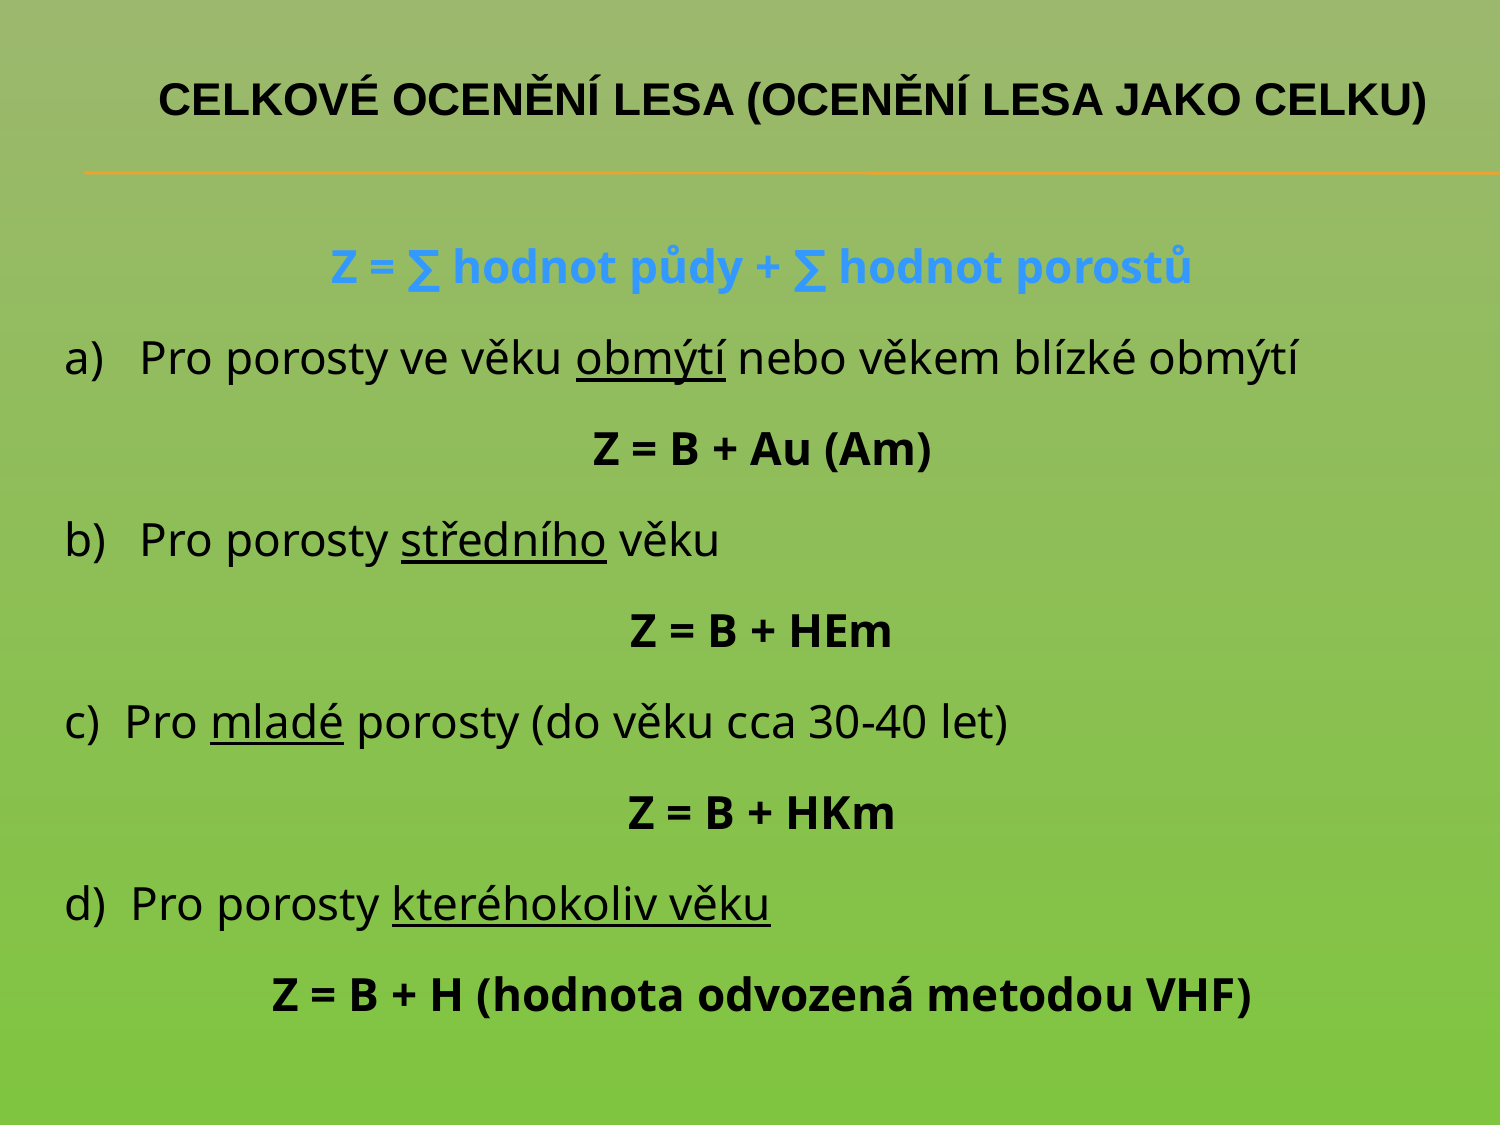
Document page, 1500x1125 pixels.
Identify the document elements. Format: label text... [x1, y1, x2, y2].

list Z = ∑ hodnot půdy + ∑ hodnot porostů Pro porosty ve věku obmýtí nebo věkem blízké obmýtí Z = B + Au (Am) Pro porosty středního věku Z = B + HEm c) Pro mladé porosty (do věku cca 30-40 let) Z = B + HKm d) Pro porosty kteréhokoliv věku Z = B + H (hodnota odvozená metodou VHF) [50, 279, 1475, 1062]
title CELKOVÉ OCENĚNÍ LESA (OCENĚNÍ LESA JAKO CELKU) [50, 19, 1475, 175]
text_box [49, 190, 1475, 279]
